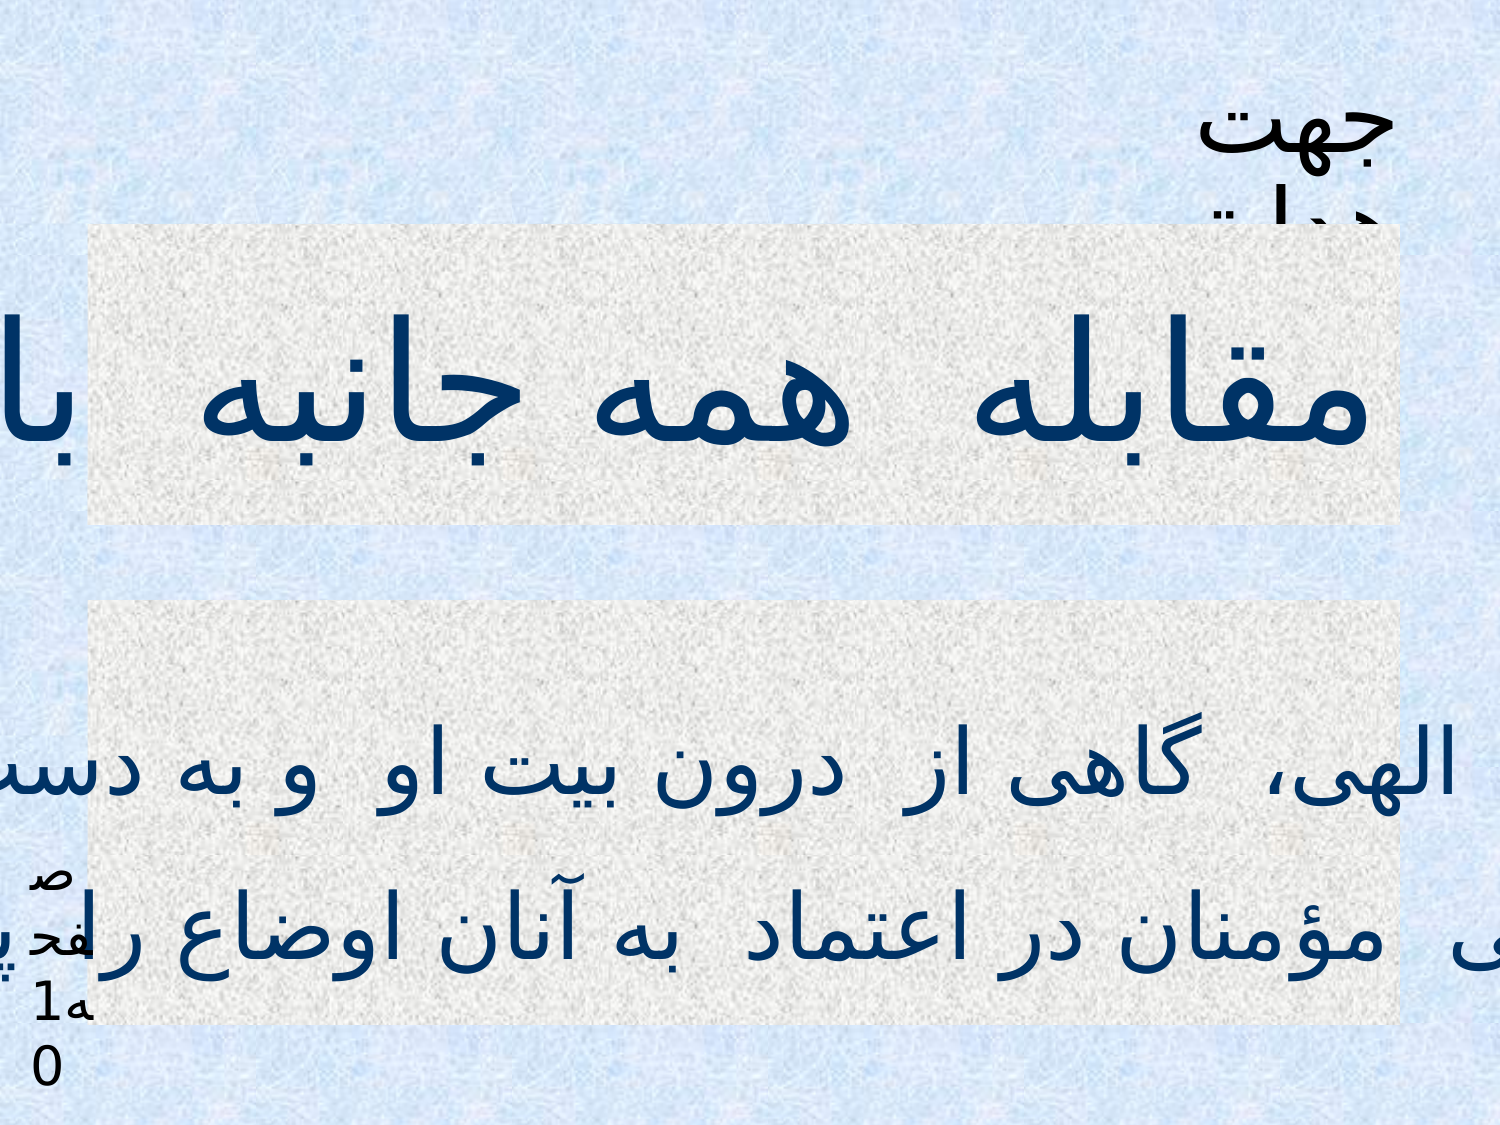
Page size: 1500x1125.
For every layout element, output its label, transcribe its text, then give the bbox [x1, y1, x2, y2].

text_box جهت هدایتی سوره [887, 37, 1438, 228]
picture [0, 0, 1500, 1125]
slide_number صفحه10 [13, 1023, 111, 1105]
text_box تبانی و توطئه علیه رهبری الهی، گاهی از درون بیت او و به دست نزدیکانش آغاز می شود و اشتباه نزدیکان و ساده لوحی مؤمنان در اعتماد به آنان اوضاع را پیچیده تر می کند. هشیار باشید [87, 600, 1400, 1025]
text_box مقابله همه جانبه با توطئه و تبانی علیه رسول الله صلی الله علیه و آله و سلم [87, 224, 1400, 525]
